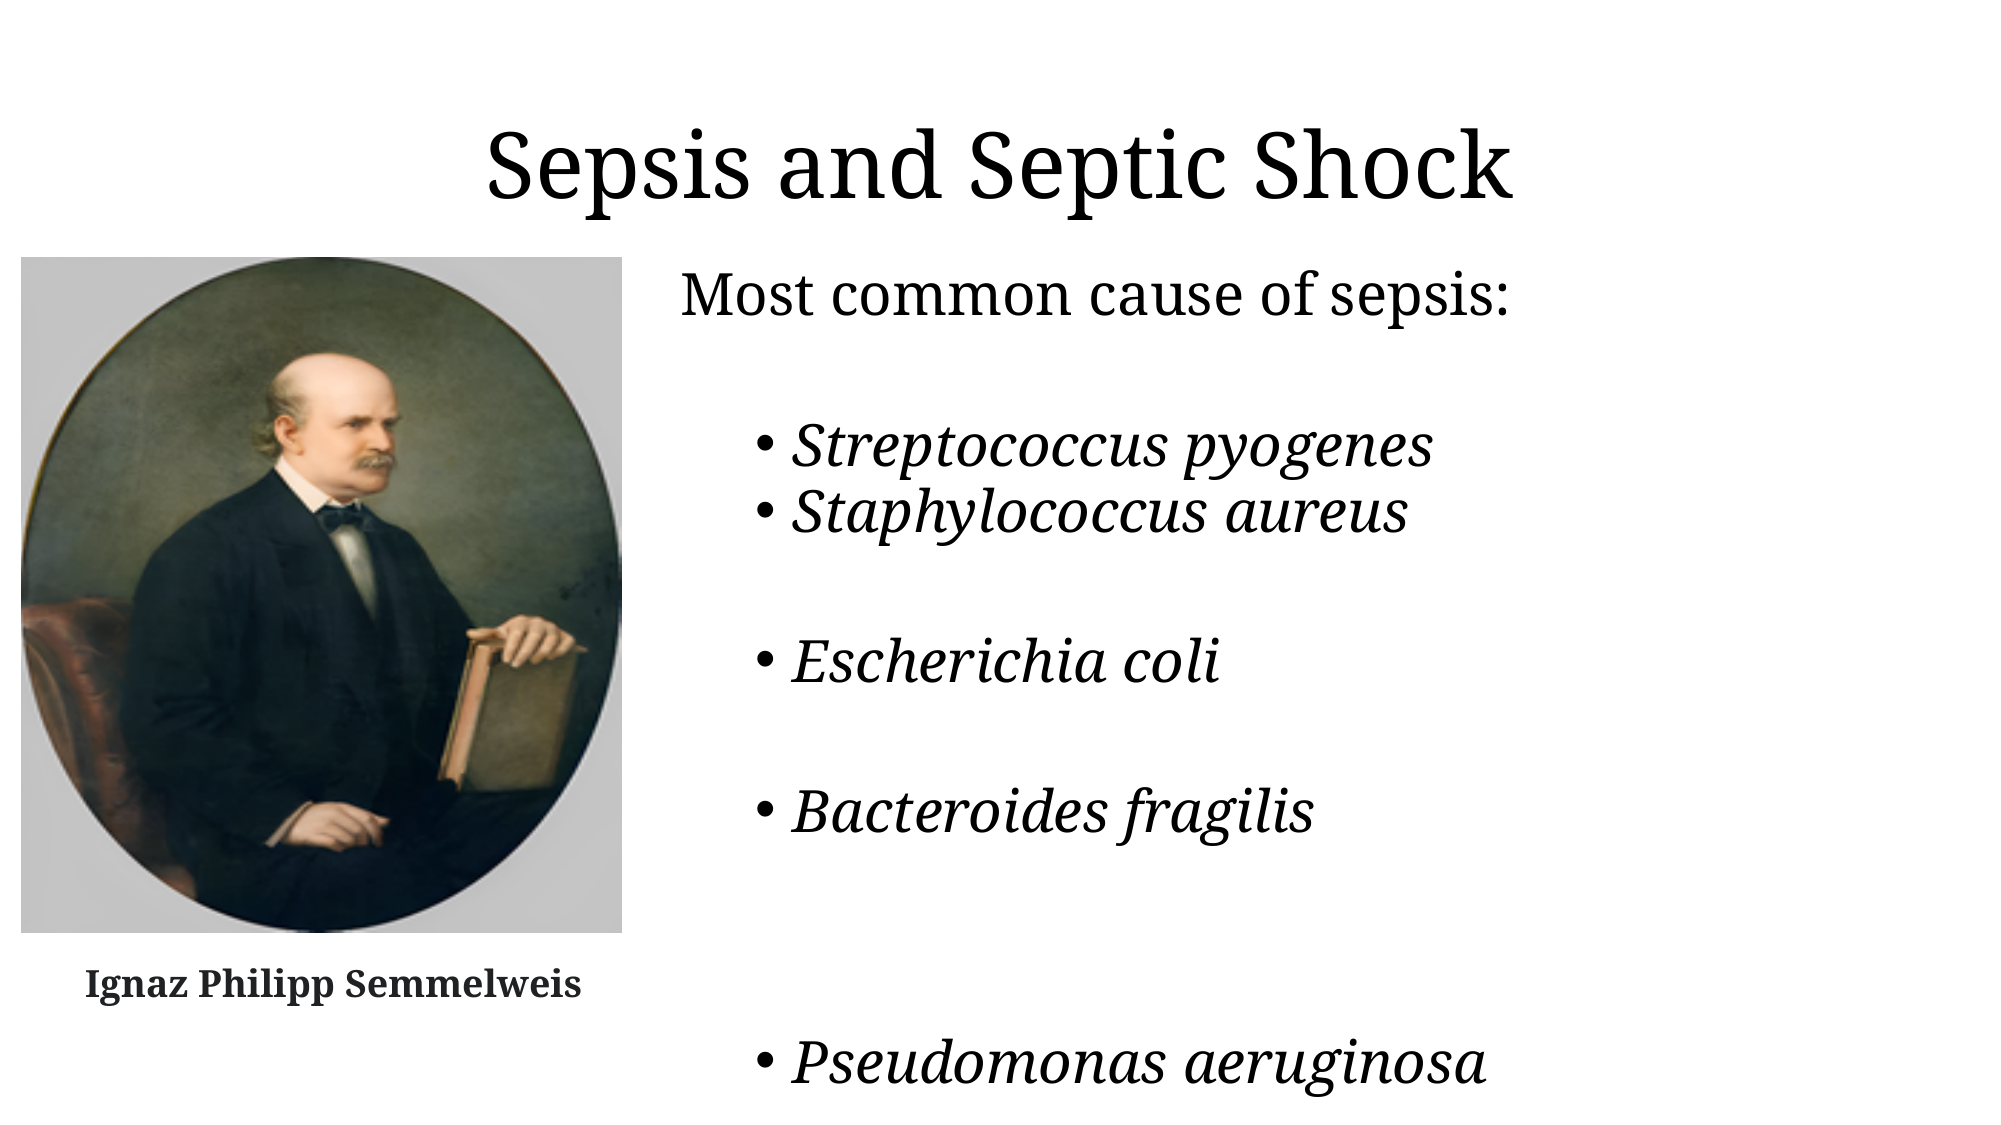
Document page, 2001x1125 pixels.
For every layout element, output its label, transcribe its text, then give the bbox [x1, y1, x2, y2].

text_box Ignaz Philipp Semmelweis [70, 952, 622, 1013]
title Sepsis and Septic Shock [137, 59, 1863, 278]
list Most common cause of sepsis: Streptococcus pyogenes Staphylococcus aureus Escherichia coli Bacteroides fragilis Pseudomonas aeruginosa [665, 257, 2000, 1125]
picture [21, 257, 622, 933]
